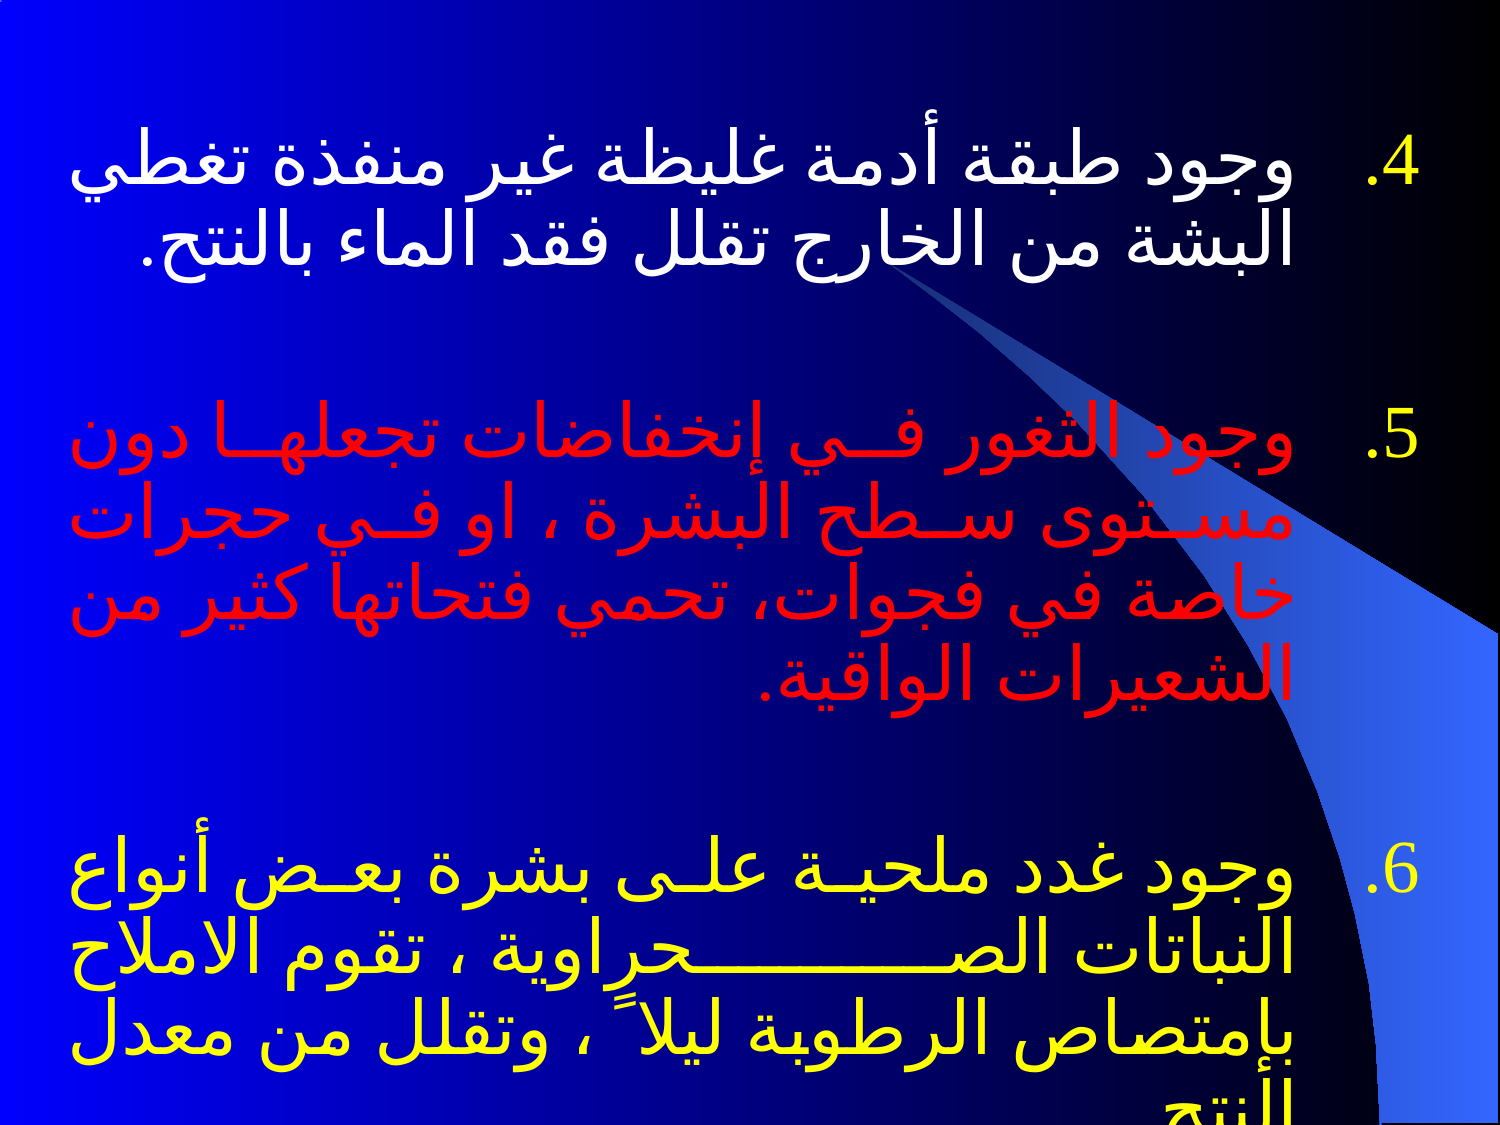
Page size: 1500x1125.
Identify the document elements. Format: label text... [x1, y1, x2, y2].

list وجود طبقة أدمة غليظة غير منفذة تغطي البشة من الخارج تقلل فقد الماء بالنتح. وجود الثغور في إنخفاضات تجعلها دون مستوى سطح البشرة ، او في حجرات خاصة في فجوات، تحمي فتحاتها كثير من الشعيرات الواقية. وجود غدد ملحية على بشرة بعض أنواع النباتات الصحراوية ، تقوم الاملاح بإمتصاص الرطوبة ليلا ً ، وتقلل من معدل النتح. [37, 112, 1451, 1001]
